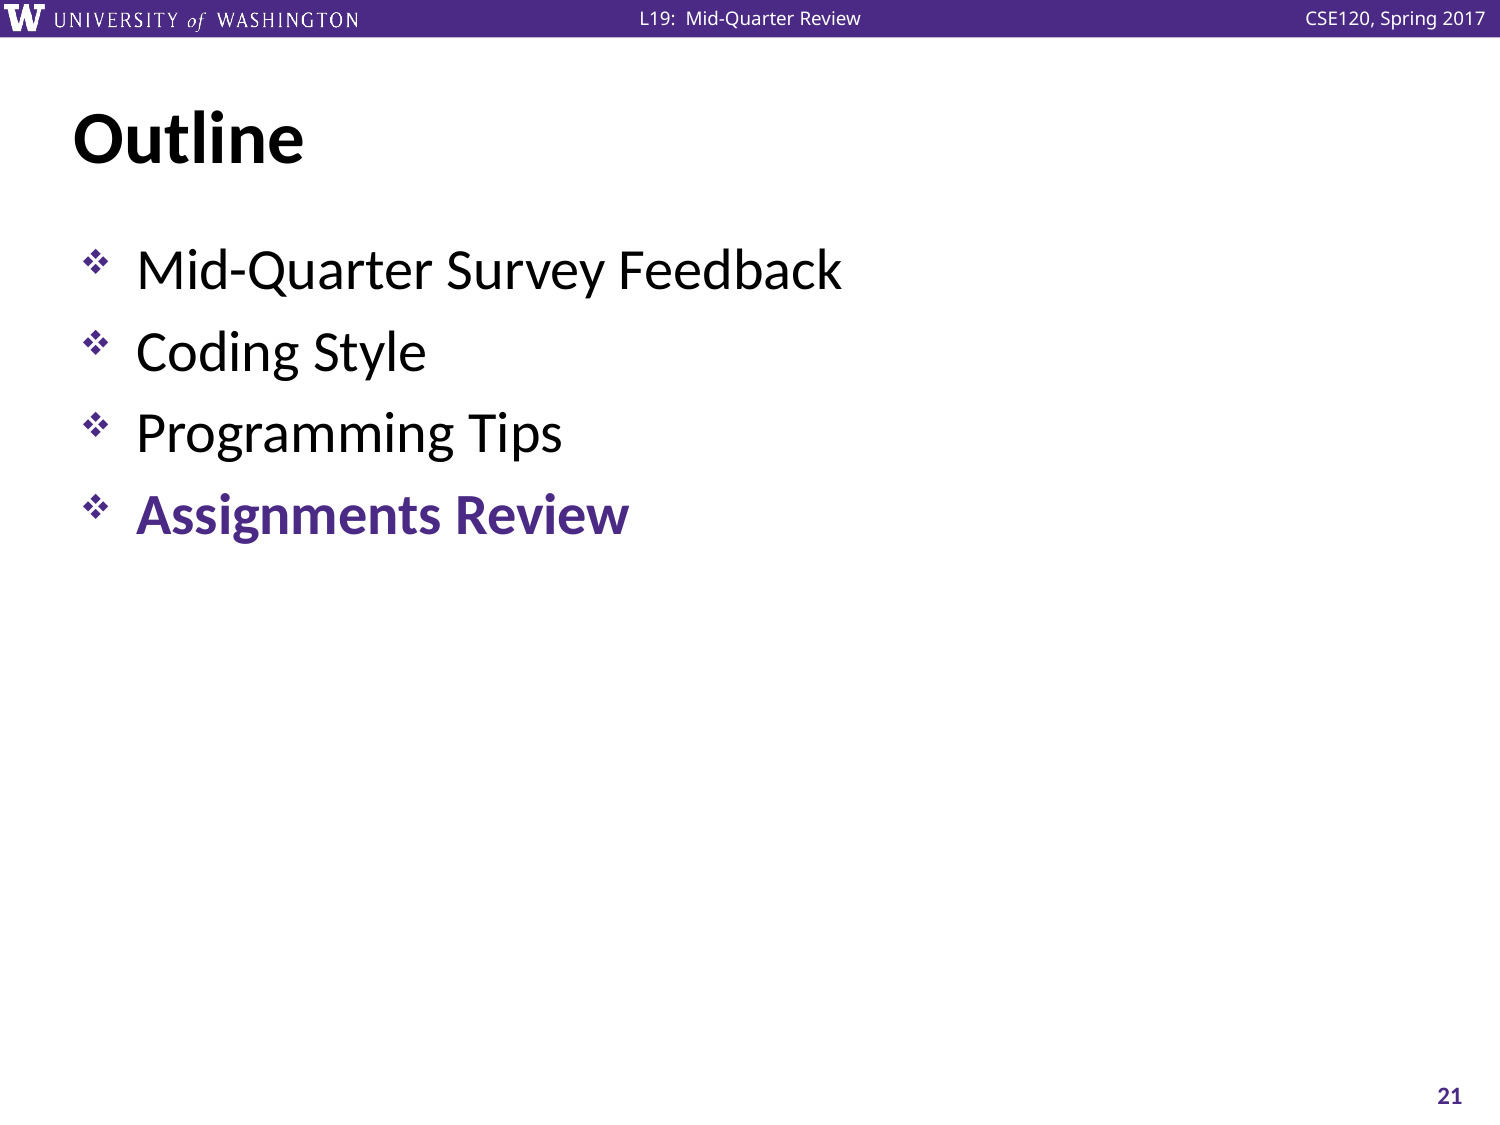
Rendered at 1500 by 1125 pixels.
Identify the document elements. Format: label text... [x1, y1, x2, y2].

slide_number 21 [1400, 1065, 1500, 1125]
title Outline [58, 71, 1438, 197]
picture [4, 4, 358, 32]
list Mid-Quarter Survey Feedback Coding Style Programming Tips Assignments Review [64, 223, 1438, 1040]
